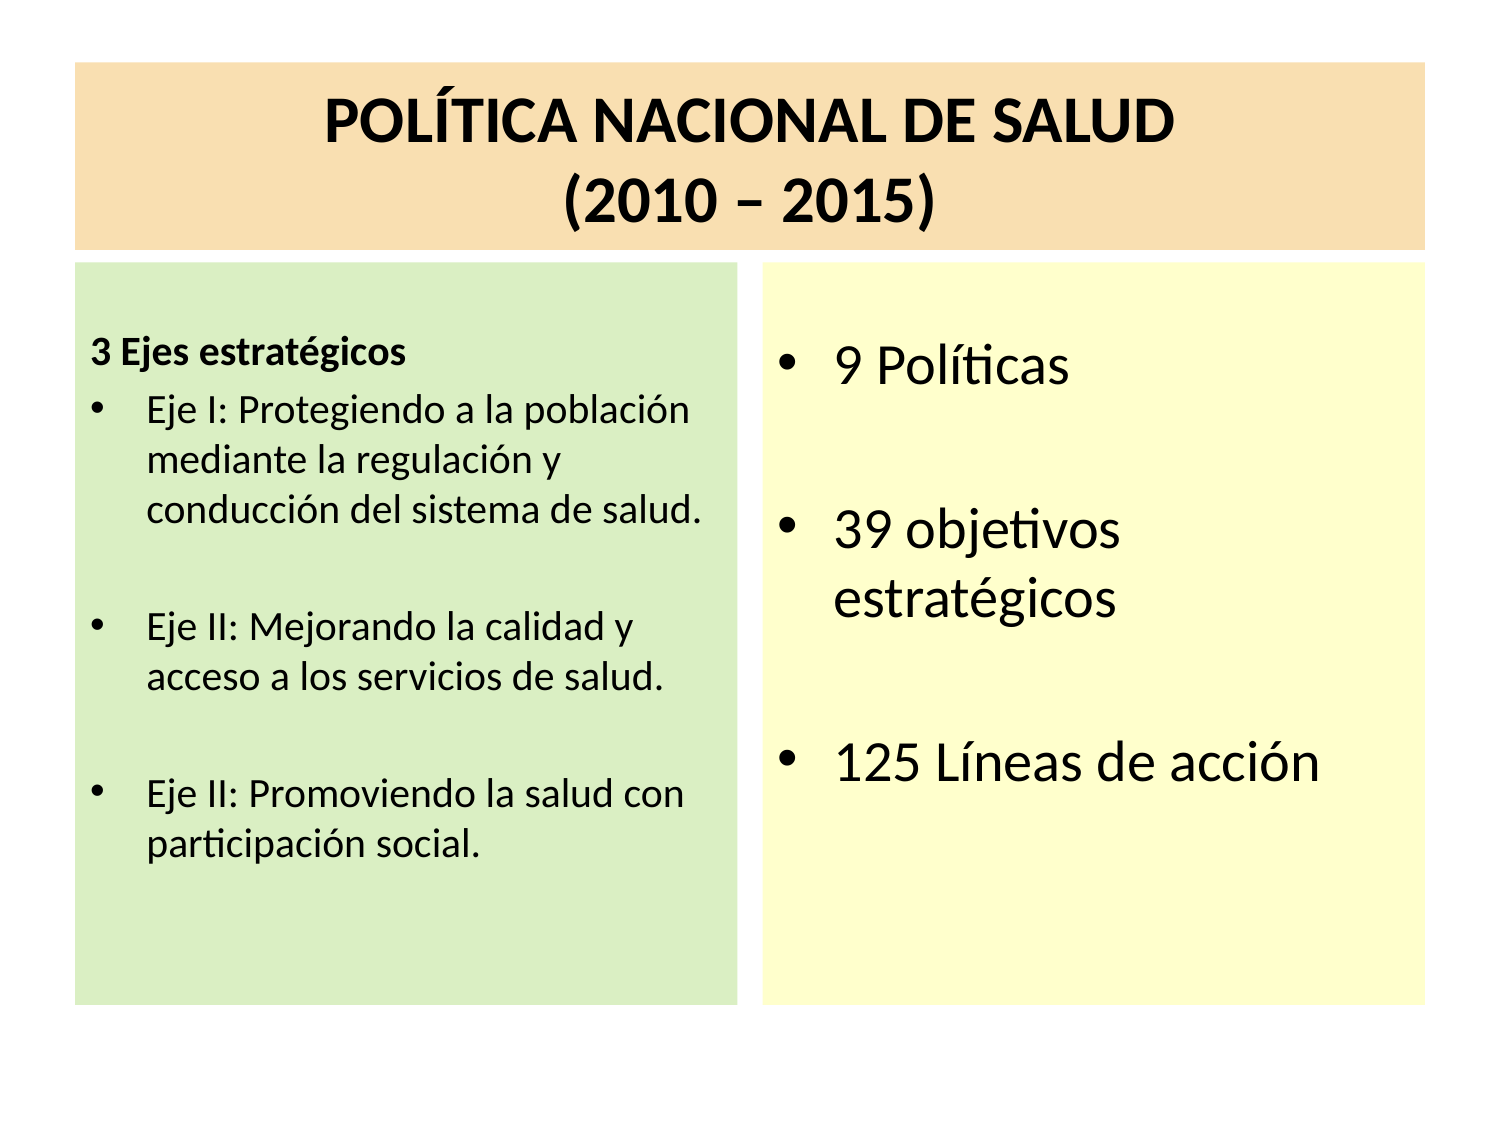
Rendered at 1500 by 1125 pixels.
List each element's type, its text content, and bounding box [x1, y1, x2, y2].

list 9 Políticas 39 objetivos estratégicos 125 Líneas de acción [762, 262, 1425, 1005]
title POLÍTICA NACIONAL DE SALUD (2010 – 2015) [75, 62, 1425, 250]
list 3 Ejes estratégicos Eje I: Protegiendo a la población mediante la regulación y conducción del sistema de salud. Eje II: Mejorando la calidad y acceso a los servicios de salud. Eje II: Promoviendo la salud con participación social. [75, 262, 738, 1005]
